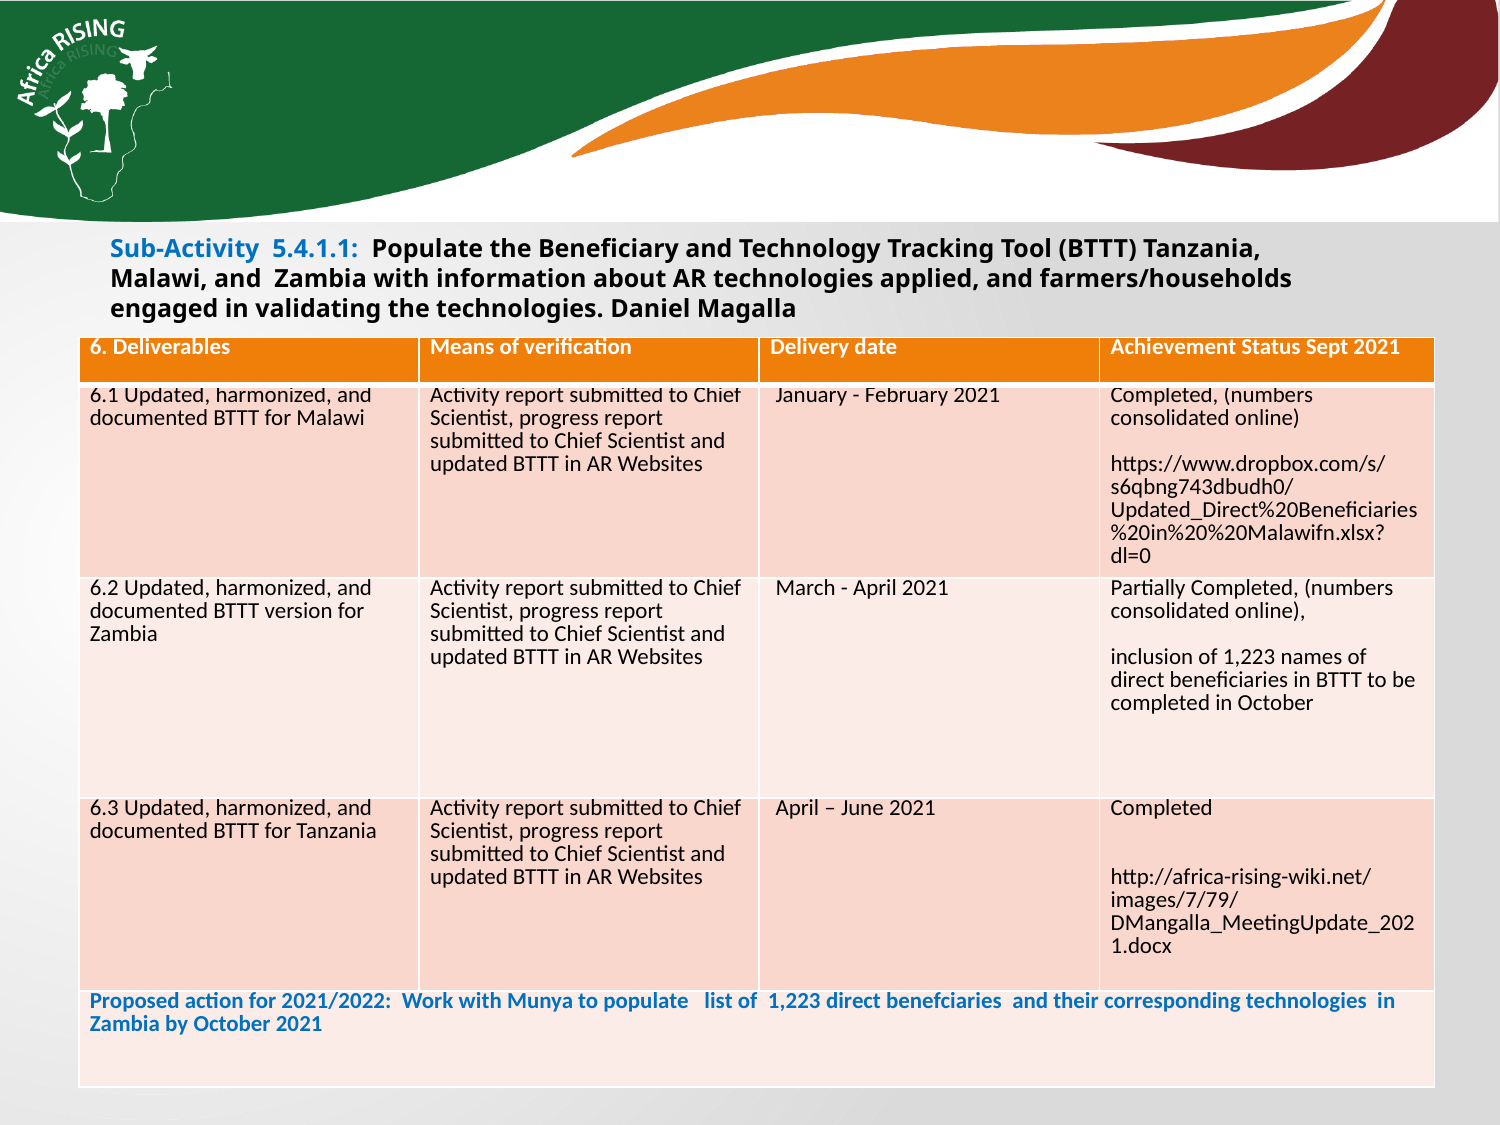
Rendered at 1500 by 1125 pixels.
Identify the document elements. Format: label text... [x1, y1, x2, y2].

list Sub-Activity 5.4.1.1: Populate the Beneficiary and Technology Tracking Tool (BTTT) Tanzania, Malawi, and Zambia with information about AR technologies applied, and farmers/households engaged in validating the technologies. Daniel Magalla [76, 224, 1352, 363]
table_cell Completed http://africa-rising-wiki.net/images/7/79/DMangalla_MeetingUpdate_2021.docx [1100, 799, 1434, 990]
table_header Means of verification [420, 338, 758, 382]
table_cell Activity report submitted to Chief Scientist, progress report submitted to Chief Scientist and updated BTTT in AR Websites [420, 579, 758, 797]
table_cell April – June 2021 [760, 799, 1099, 990]
table_cell January - February 2021 [760, 388, 1099, 577]
table_header 6. Deliverables [80, 338, 418, 382]
table_header Delivery date [760, 338, 1099, 382]
picture [0, 0, 1499, 222]
table_cell Partially Completed, (numbers consolidated online), inclusion of 1,223 names of direct beneficiaries in BTTT to be completed in October [1100, 579, 1434, 797]
table_cell Completed, (numbers consolidated online) https://www.dropbox.com/s/s6qbng743dbudh0/Updated_Direct%20Beneficiaries%20in%20%20Malawifn.xlsx?dl=0 [1100, 388, 1434, 577]
table_cell Proposed action for 2021/2022: Work with Munya to populate list of 1,223 direct benefciaries and their corresponding technologies in Zambia by October 2021 [80, 992, 1434, 1086]
table_cell 6.1 Updated, harmonized, and documented BTTT for Malawi [80, 388, 418, 577]
table_cell 6.3 Updated, harmonized, and documented BTTT for Tanzania [80, 799, 418, 990]
table_cell 6.2 Updated, harmonized, and documented BTTT version for Zambia [80, 579, 418, 797]
table_cell March - April 2021 [760, 579, 1099, 797]
table_cell Activity report submitted to Chief Scientist, progress report submitted to Chief Scientist and updated BTTT in AR Websites [420, 388, 758, 577]
table_header Achievement Status Sept 2021 [1100, 338, 1434, 382]
table_cell Activity report submitted to Chief Scientist, progress report submitted to Chief Scientist and updated BTTT in AR Websites [420, 799, 758, 990]
